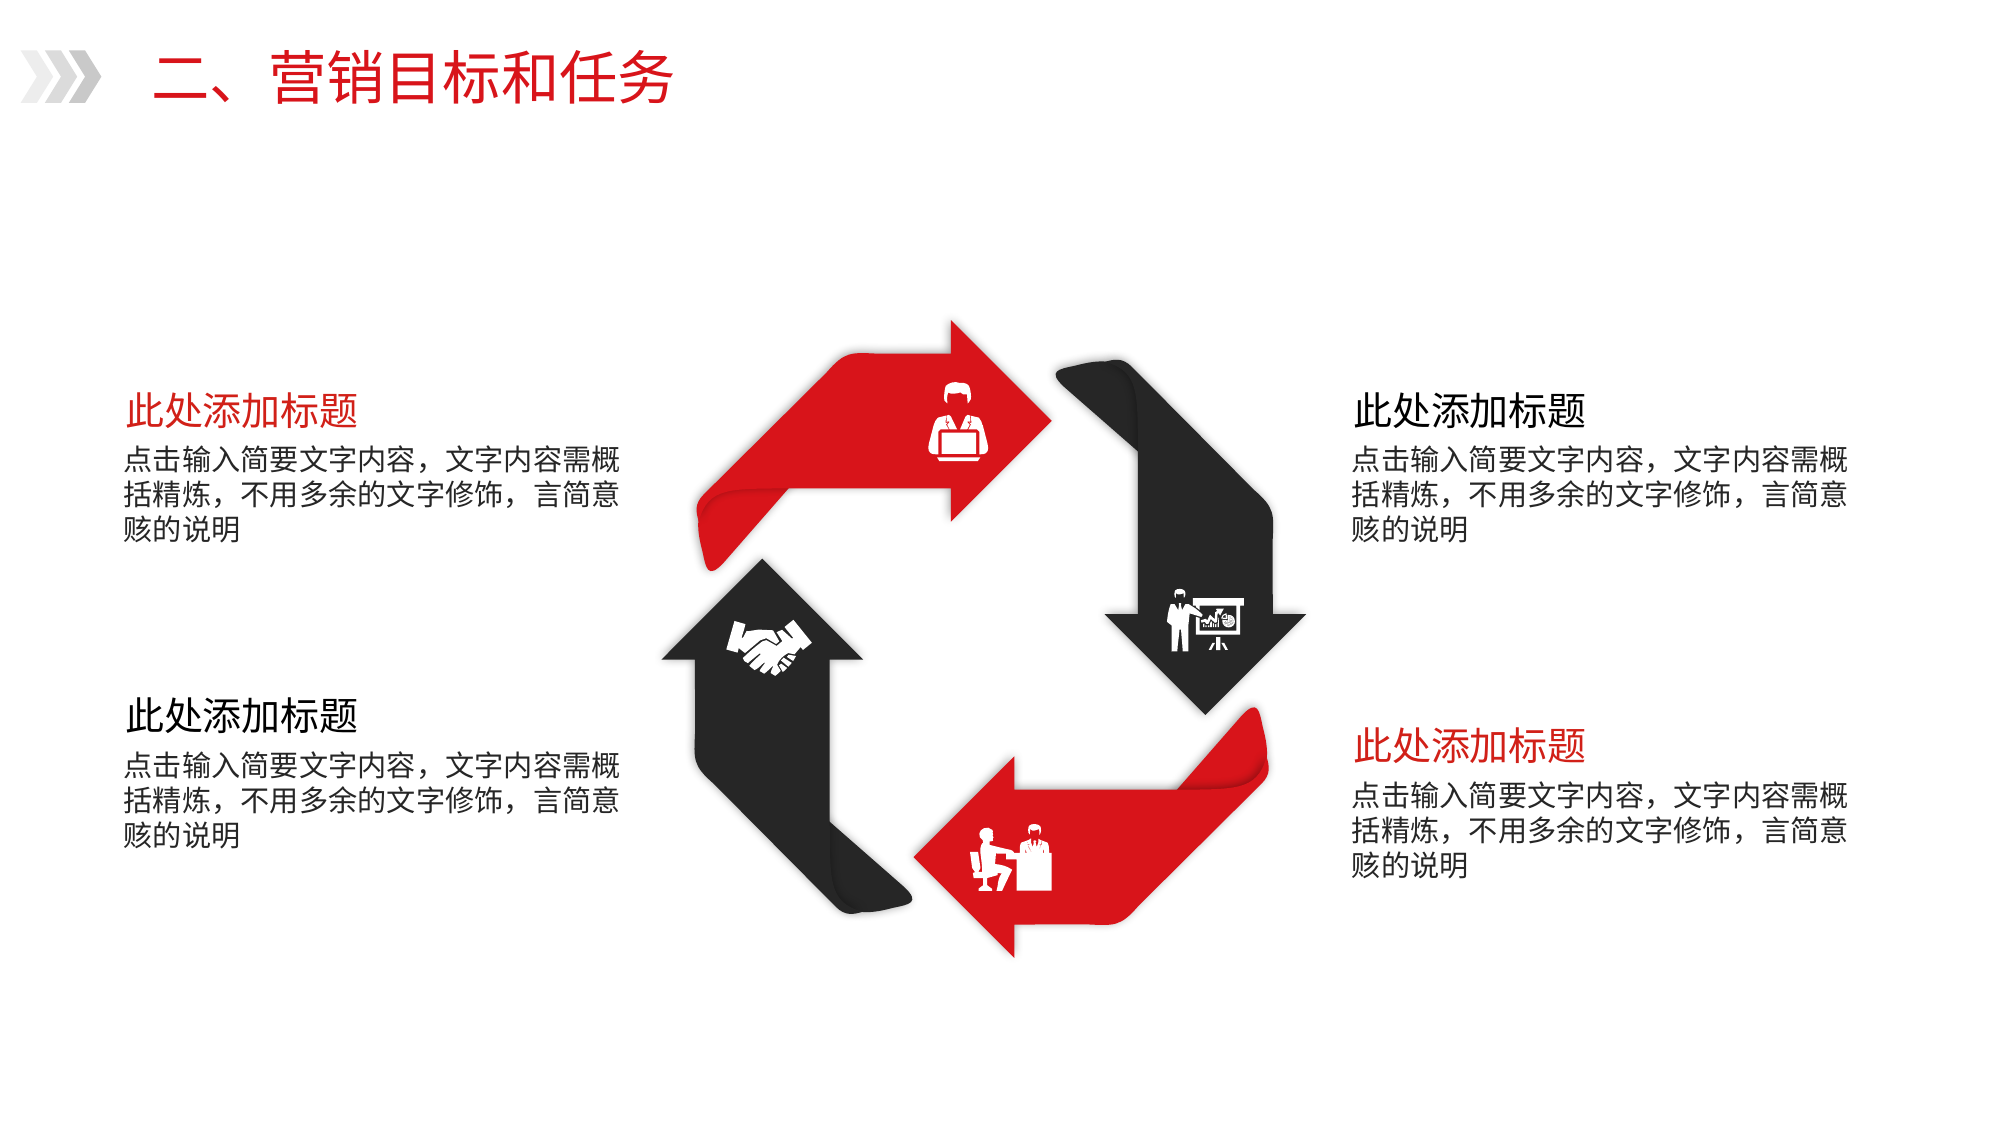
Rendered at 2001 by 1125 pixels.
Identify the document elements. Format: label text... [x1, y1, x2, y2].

text_box 点击输入简要文字内容，文字内容需概括精炼，不用多余的文字修饰，言简意赅的说明 [108, 739, 646, 860]
text_box 此处添加标题 [1338, 714, 1601, 769]
text_box 此处添加标题 [1338, 378, 1601, 434]
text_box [913, 706, 1270, 958]
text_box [696, 320, 1052, 572]
text_box 此处添加标题 [110, 378, 373, 434]
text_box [1055, 359, 1307, 715]
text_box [661, 558, 913, 914]
text_box 二、营销目标和任务 [136, 33, 691, 119]
text_box 此处添加标题 [110, 684, 373, 739]
text_box 点击输入简要文字内容，文字内容需概括精炼，不用多余的文字修饰，言简意赅的说明 [1337, 434, 1874, 554]
text_box 点击输入简要文字内容，文字内容需概括精炼，不用多余的文字修饰，言简意赅的说明 [108, 434, 646, 554]
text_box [20, 50, 102, 103]
text_box 点击输入简要文字内容，文字内容需概括精炼，不用多余的文字修饰，言简意赅的说明 [1337, 769, 1874, 890]
